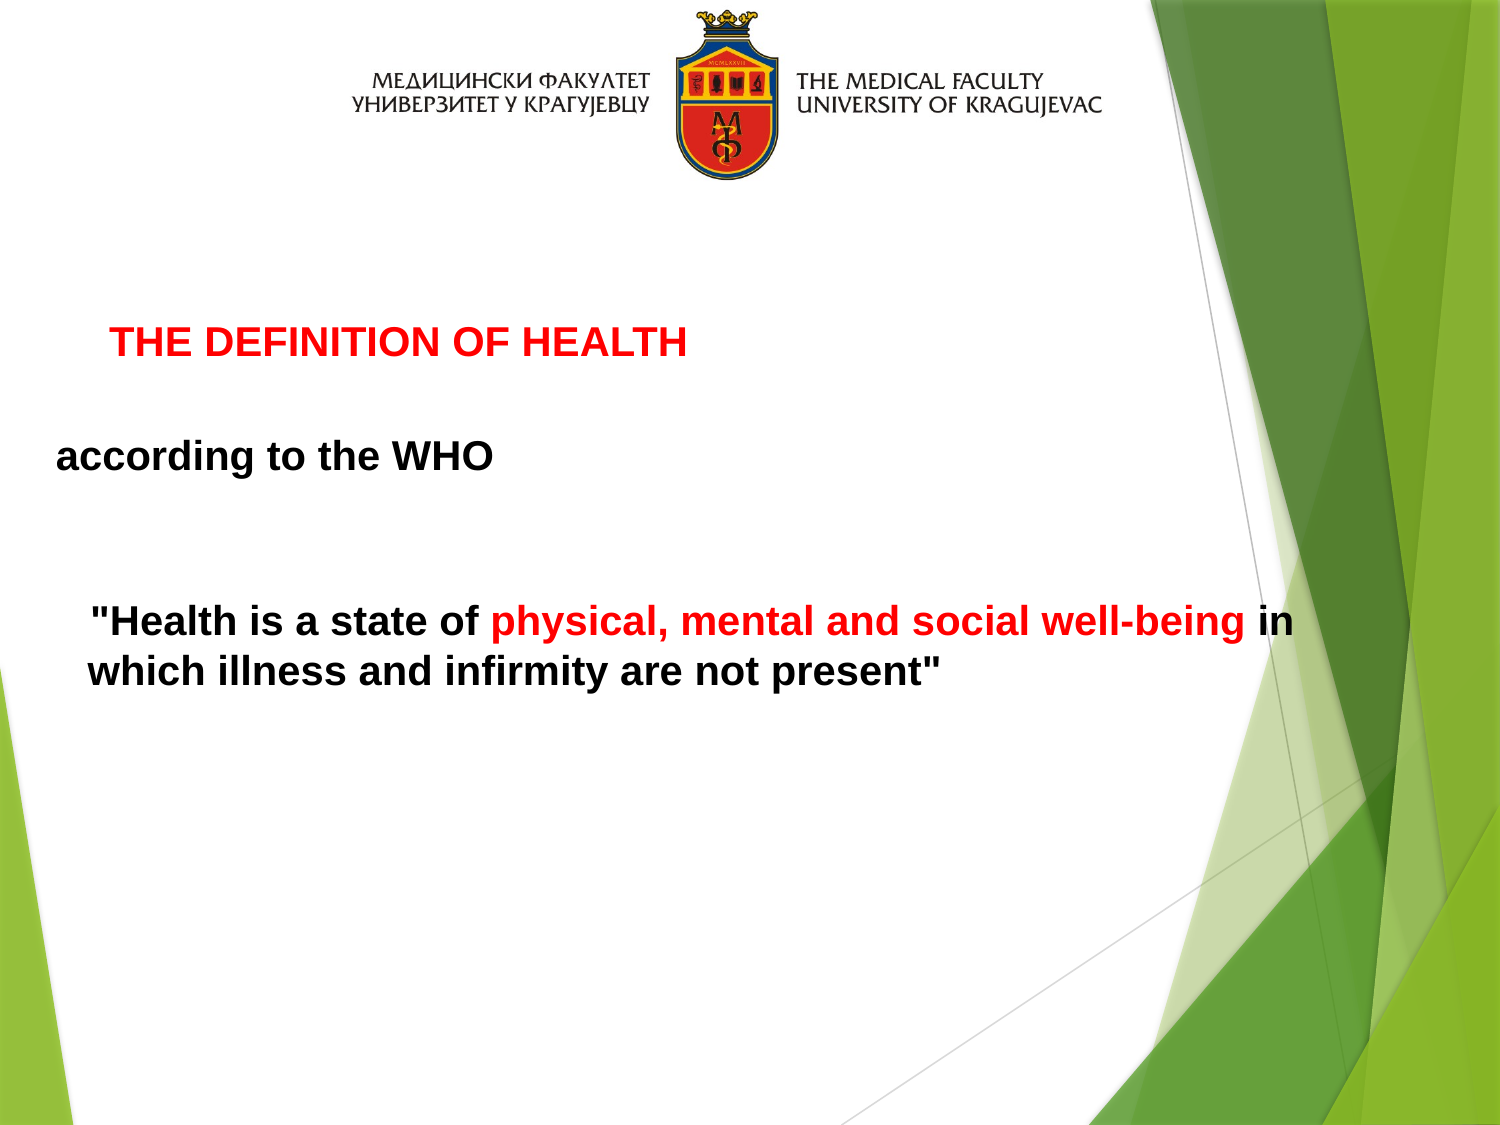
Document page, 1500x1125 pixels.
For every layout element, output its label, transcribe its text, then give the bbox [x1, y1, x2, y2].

text_box THE DEFINITION OF HEALTH according to the WHO "Health is a state of physical, mental and social well-being in which illness and infirmity are not present" [29, 290, 1401, 913]
picture [328, 0, 1125, 191]
